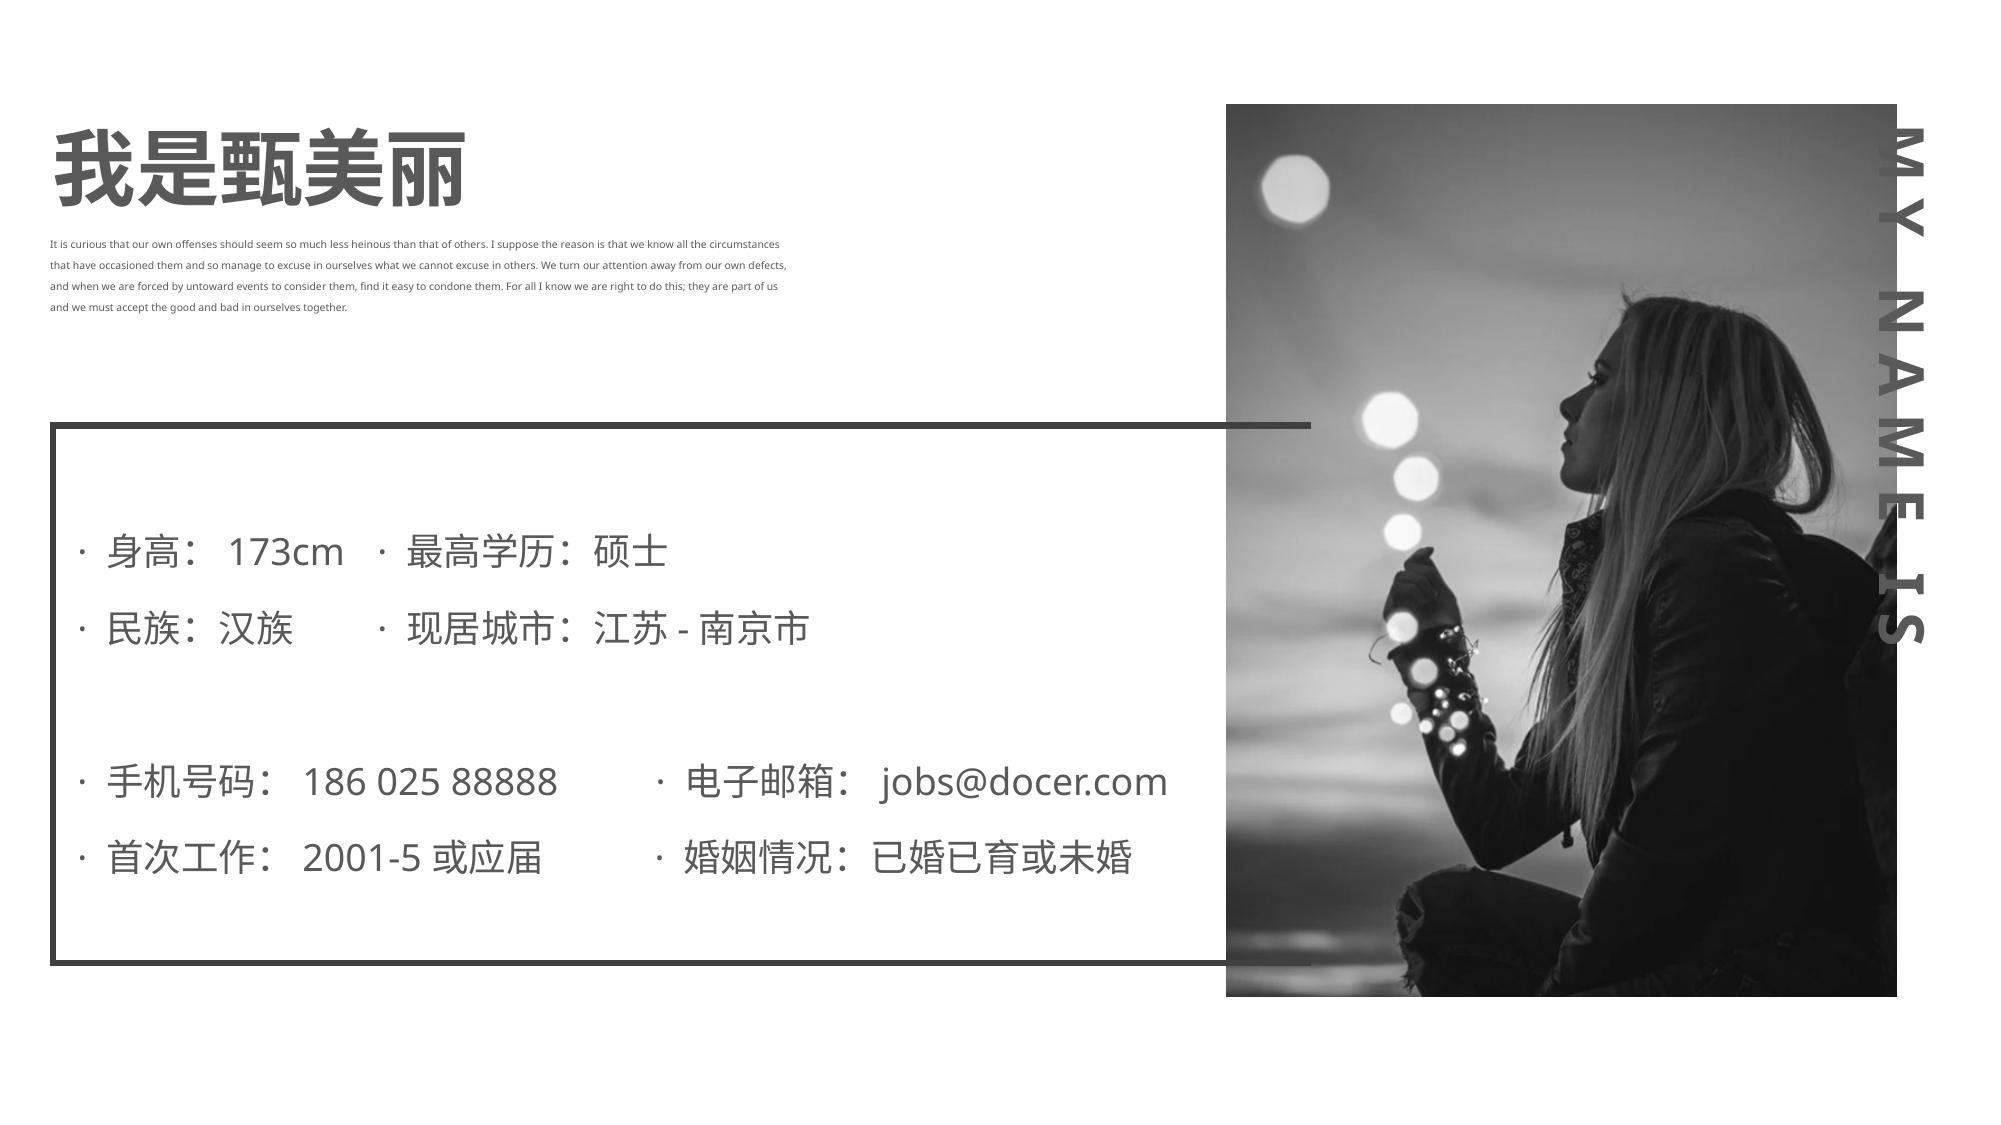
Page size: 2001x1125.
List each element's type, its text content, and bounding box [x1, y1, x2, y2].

text_box It is curious that our own offenses should seem so much less heinous than that of others. I suppose the reason is that we know all the circumstances that have occasioned them and so manage to excuse in ourselves what we cannot excuse in others. We turn our attention away from our own defects, and when we are forced by untoward events to consider them, find it easy to condone them. For all I know we are right to do this; they are part of us and we must accept the good and bad in ourselves together. [35, 221, 812, 343]
title 我是甄美丽 [52, 57, 518, 221]
text_box M Y N A M E I S [1897, 123, 1942, 980]
picture [1226, 104, 1897, 997]
text_box [52, 425, 1226, 964]
